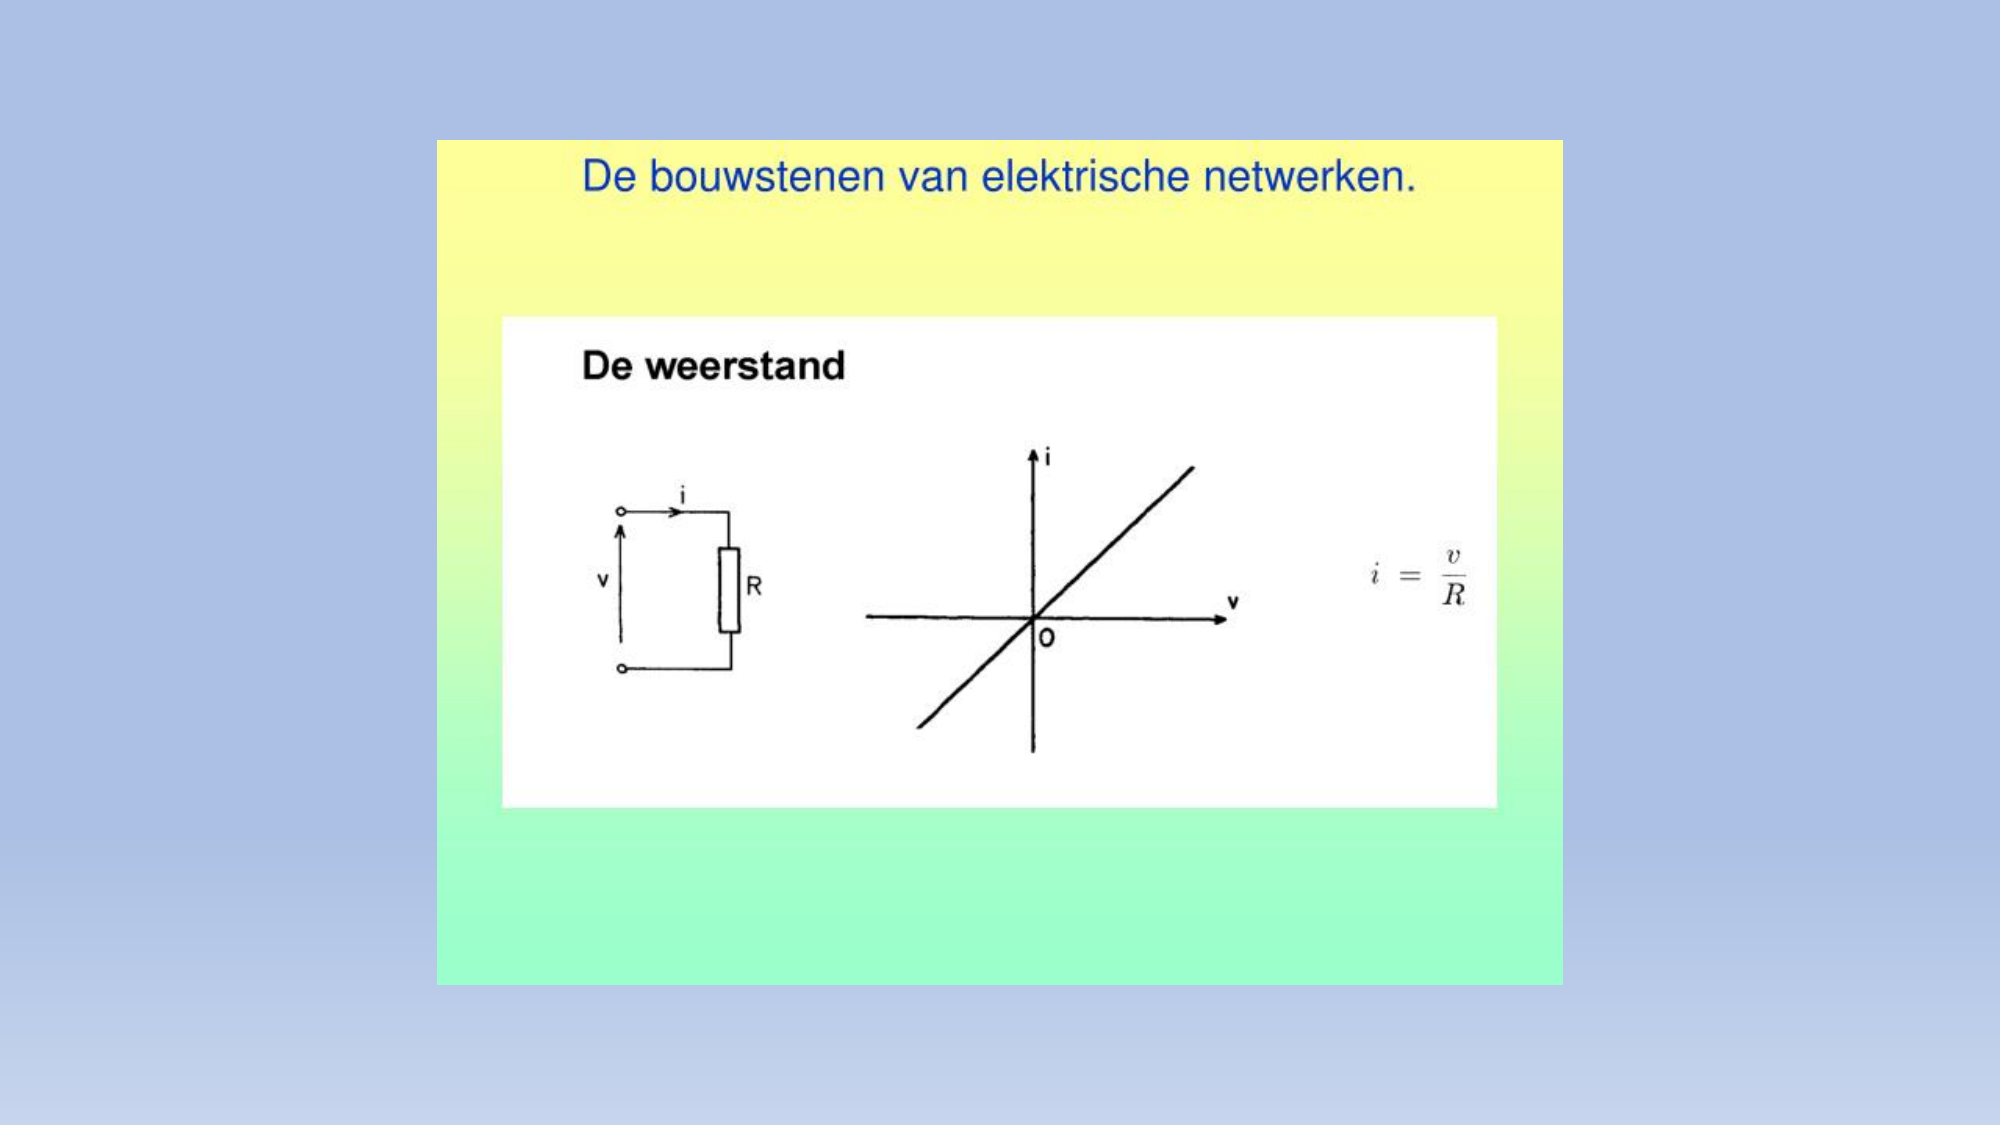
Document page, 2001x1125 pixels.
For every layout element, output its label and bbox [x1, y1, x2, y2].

picture [437, 140, 1563, 985]
